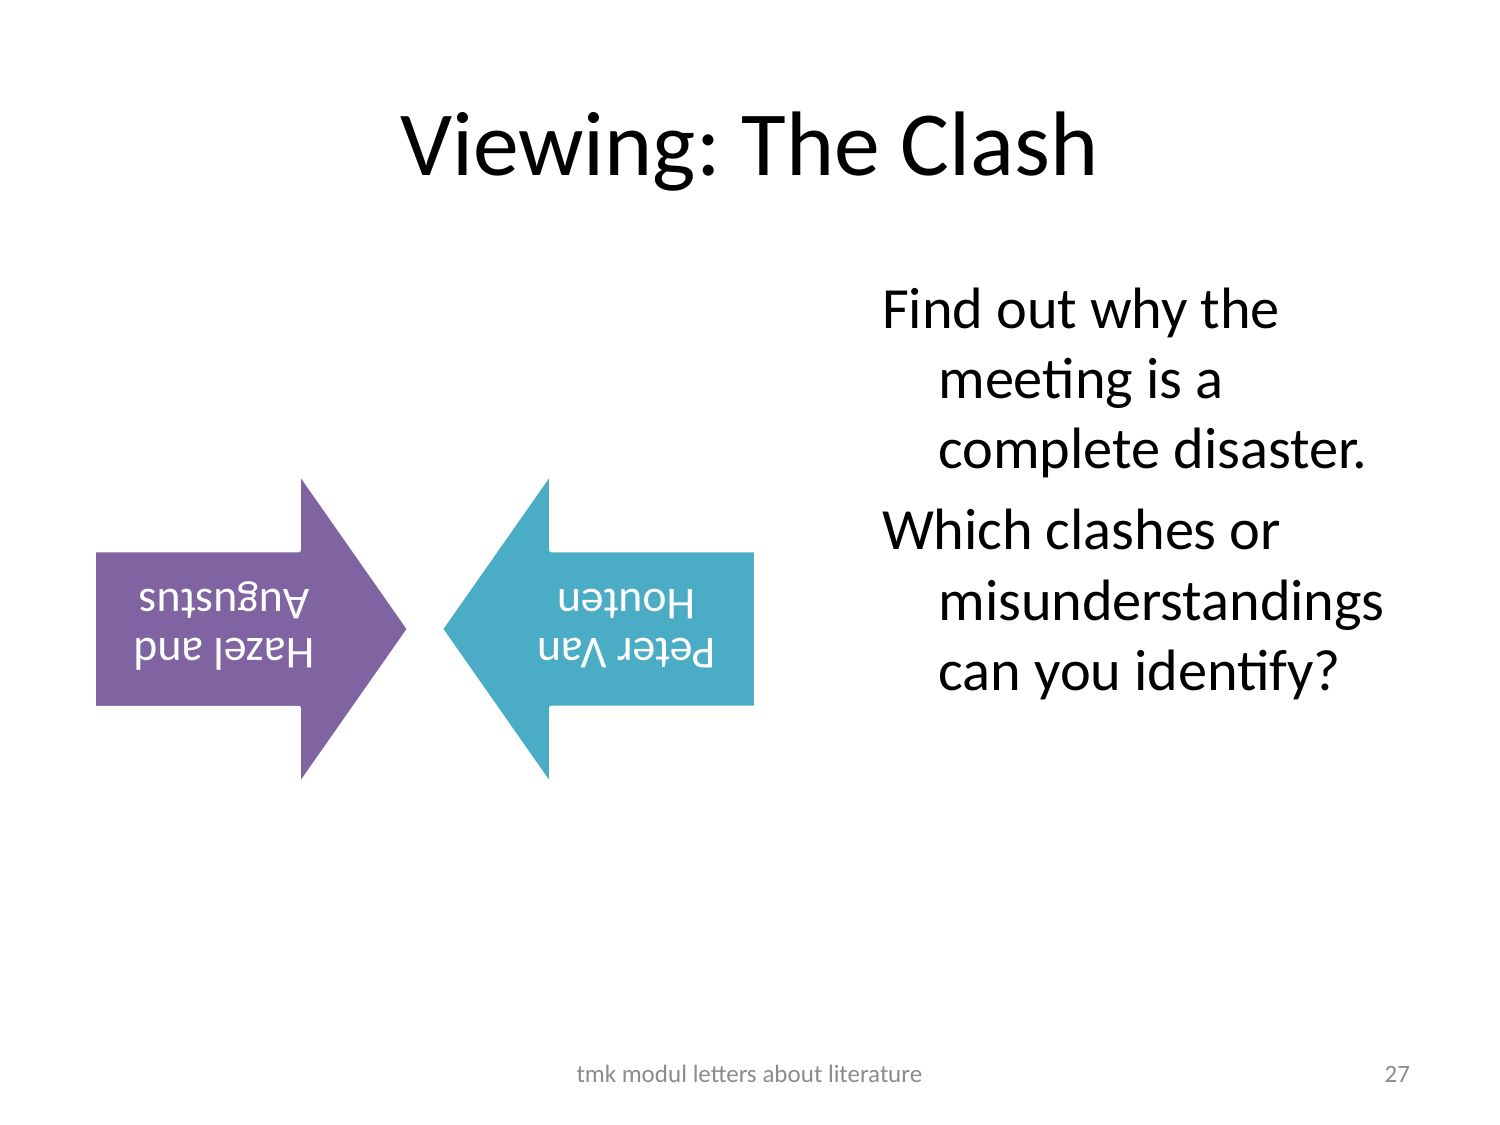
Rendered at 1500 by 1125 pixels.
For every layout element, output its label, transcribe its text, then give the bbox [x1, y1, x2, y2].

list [93, 257, 757, 1001]
title Viewing: The Clash [75, 45, 1425, 233]
slide_number 27 [1074, 1042, 1425, 1103]
list Find out why the meeting is a complete disaster. Which clashes or misunderstandings can you identify? [867, 262, 1425, 1005]
footer tmk modul letters about literature [512, 1042, 988, 1103]
